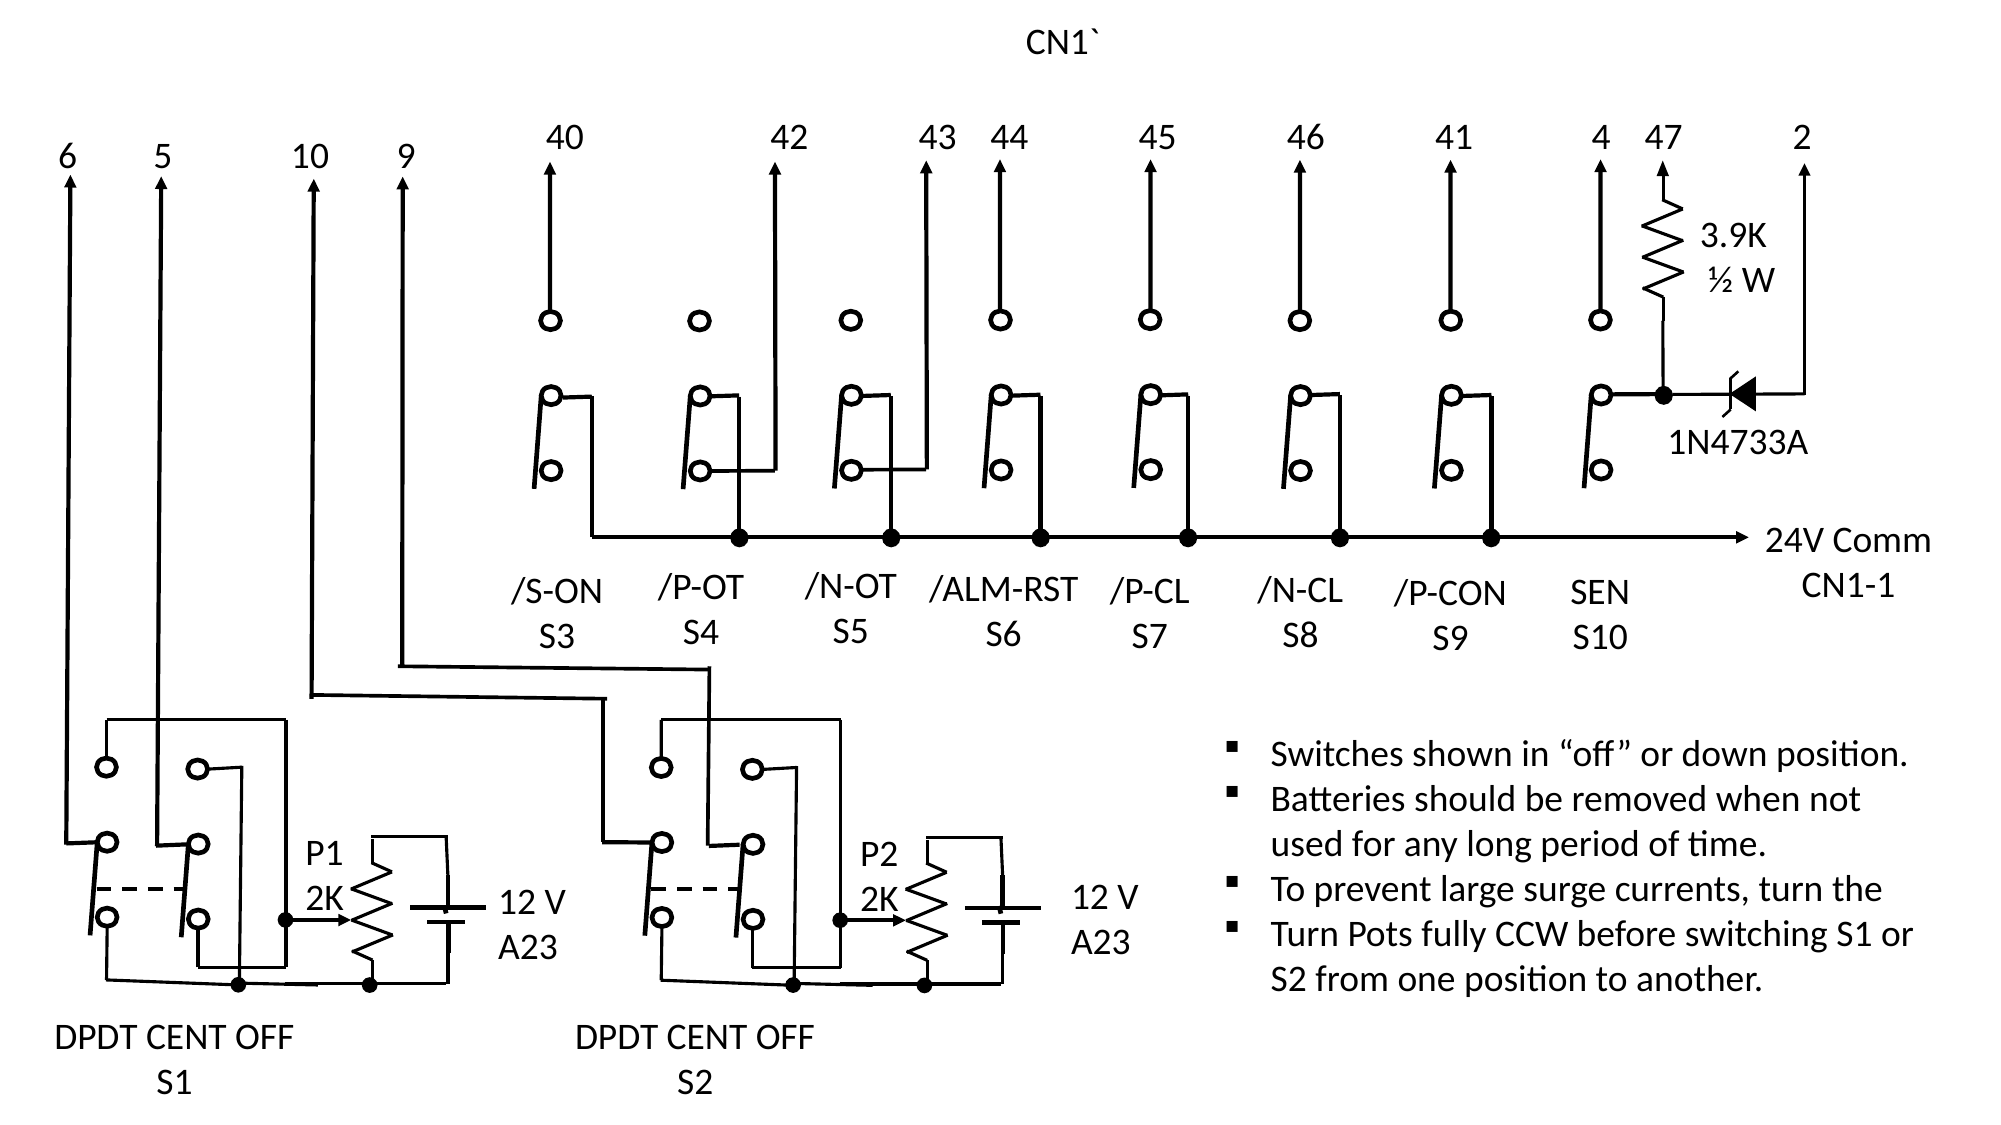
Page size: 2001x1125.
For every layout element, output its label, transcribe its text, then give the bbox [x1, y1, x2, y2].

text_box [1283, 311, 1311, 489]
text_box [683, 311, 711, 490]
text_box [1340, 528, 1349, 537]
text_box [882, 538, 901, 548]
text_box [644, 719, 1041, 993]
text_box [534, 311, 562, 489]
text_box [1011, 394, 1041, 538]
text_box 6 5 10 9 [43, 123, 432, 183]
text_box [1041, 528, 1050, 537]
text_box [1584, 310, 1612, 489]
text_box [710, 395, 740, 470]
text_box 12 V A23 [487, 869, 581, 974]
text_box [90, 719, 487, 992]
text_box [710, 471, 740, 538]
text_box 40 42 43 44 45 46 41 4 47 2 [531, 104, 1838, 165]
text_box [1715, 328, 1762, 461]
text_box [834, 311, 862, 489]
text_box [1492, 528, 1501, 537]
text_box /ALM-RST S6 [914, 556, 1094, 661]
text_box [1310, 394, 1340, 537]
text_box CN1` [1011, 9, 1115, 70]
text_box [1656, 165, 1669, 176]
text_box [730, 538, 749, 548]
text_box /P-CL S7 [1094, 558, 1205, 663]
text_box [1159, 394, 1189, 538]
text_box 1N4733A [1652, 409, 1824, 470]
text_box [66, 174, 71, 845]
text_box /S-ON S3 [496, 558, 618, 663]
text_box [861, 395, 891, 469]
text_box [1133, 310, 1161, 488]
text_box [1482, 538, 1501, 548]
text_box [397, 666, 709, 670]
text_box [156, 176, 162, 847]
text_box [984, 310, 1012, 489]
text_box /N-OT S5 [789, 554, 912, 659]
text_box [861, 470, 891, 538]
text_box /P-OT S4 [642, 554, 759, 660]
text_box [1178, 538, 1198, 548]
text_box 3.9K ½ W [1684, 202, 1791, 308]
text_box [309, 694, 608, 699]
text_box [1189, 528, 1198, 537]
text_box DPDT CENT OFF S2 [560, 1004, 831, 1110]
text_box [1434, 311, 1462, 489]
text_box [740, 528, 749, 537]
text_box 12 V A23 [1056, 865, 1154, 970]
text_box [1462, 395, 1492, 538]
text_box SEN S10 [1555, 559, 1645, 664]
text_box [891, 528, 901, 537]
text_box /P-CON S9 [1379, 560, 1522, 665]
text_box [1330, 538, 1350, 548]
text_box [1654, 386, 1673, 405]
text_box [1031, 538, 1050, 548]
text_box /N-CL S8 [1242, 558, 1359, 663]
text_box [1641, 176, 1684, 321]
text_box DPDT CENT OFF S1 [39, 1004, 310, 1110]
text_box 24V Comm CN1-1 [1749, 507, 1948, 612]
text_box Switches shown in “off” or down position. Batteries should be removed when not used for any long period of time. To prevent large surge currents, turn the Turn Pots fully CCW before switching S1 or S2 from one position to another. [1208, 721, 1932, 1007]
